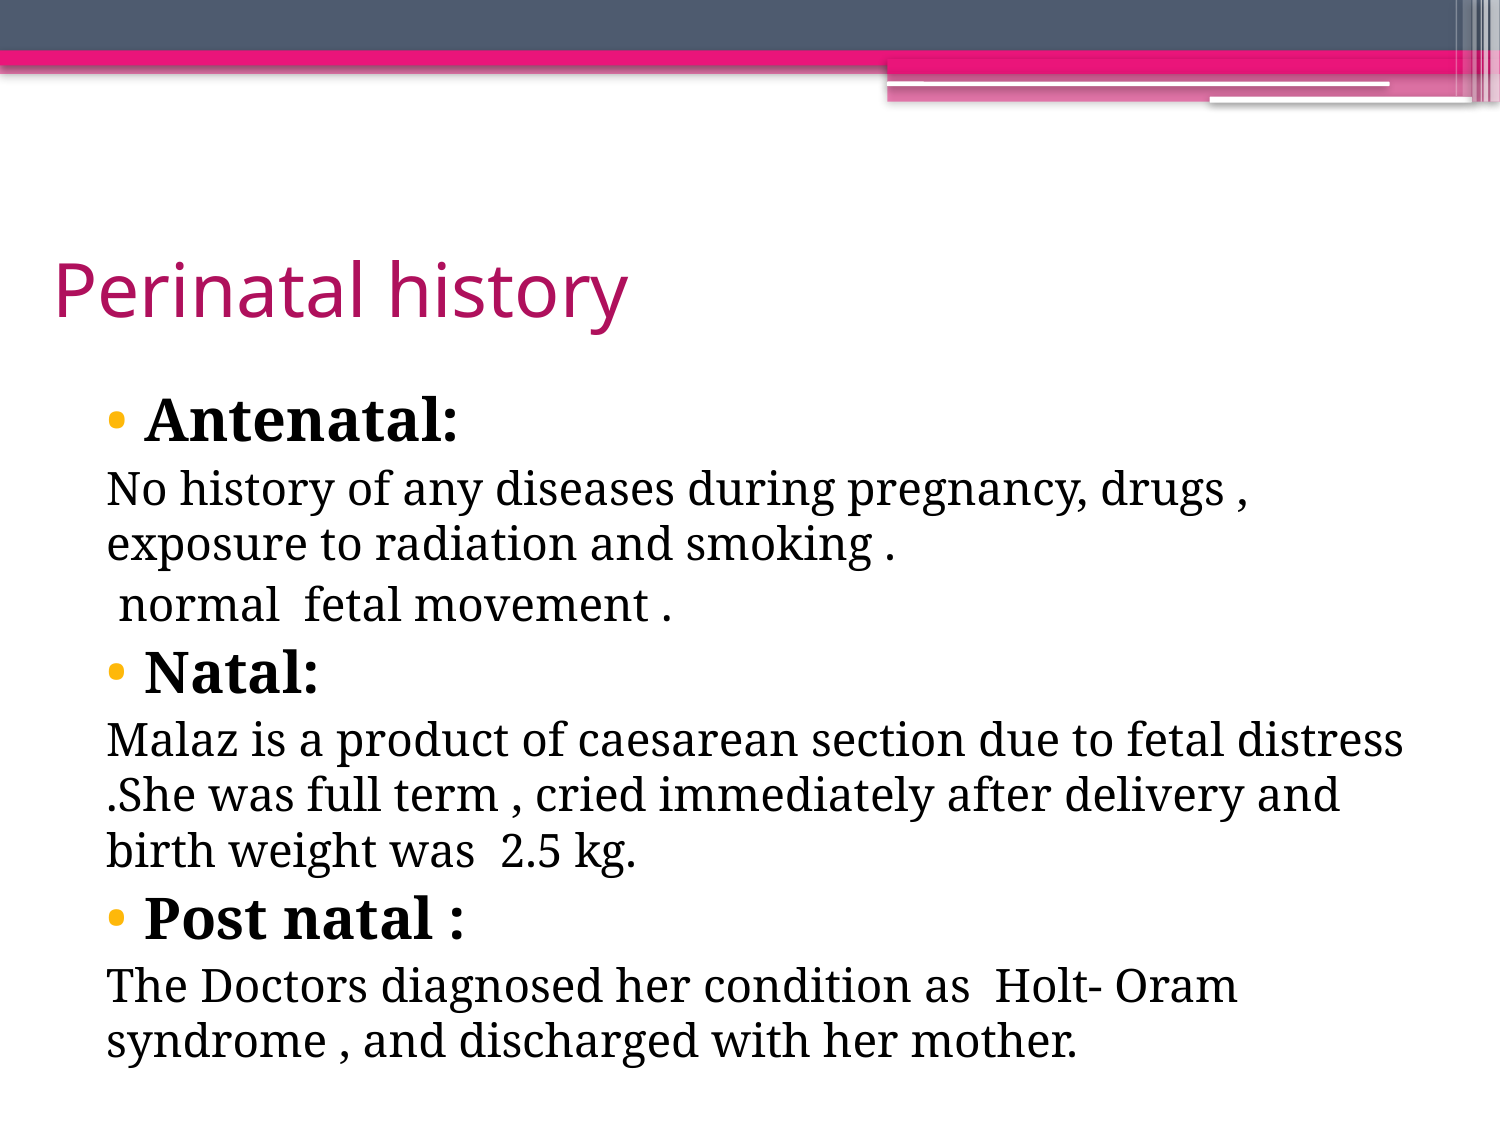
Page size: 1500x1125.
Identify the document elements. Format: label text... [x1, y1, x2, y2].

title Perinatal history [37, 200, 1388, 375]
list Antenatal: No history of any diseases during pregnancy, drugs , exposure to radiation and smoking . normal fetal movement . Natal: Malaz is a product of caesarean section due to fetal distress .She was full term , cried immediately after delivery and birth weight was 2.5 kg. Post natal : The Doctors diagnosed her condition as Holt- Oram syndrome , and discharged with her mother. [75, 375, 1425, 1079]
